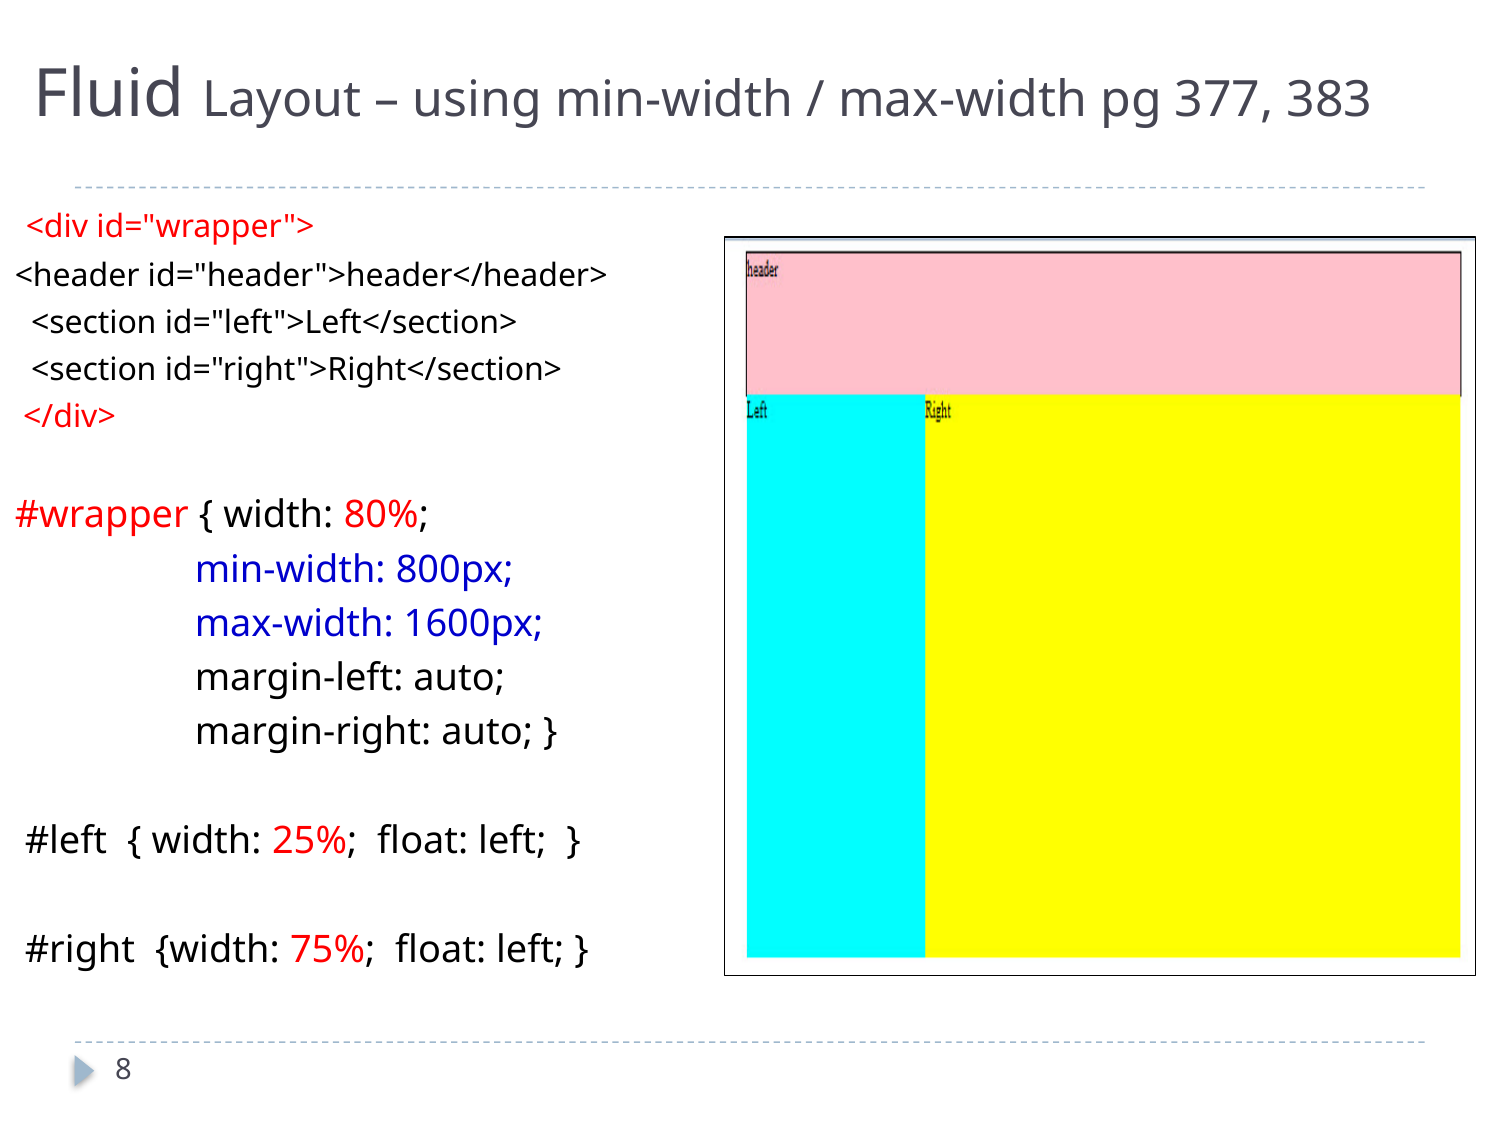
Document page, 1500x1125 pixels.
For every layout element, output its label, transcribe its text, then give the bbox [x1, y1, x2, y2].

picture [725, 237, 1476, 976]
list <div id="wrapper"> <header id="header">header</header> <section id="left">Left</section> <section id="right">Right</section> </div> #wrapper { width: 80%; min-width: 800px; max-width: 1600px; margin-left: auto; margin-right: auto; } #left { width: 25%; float: left; } #right {width: 75%; float: left; } [0, 187, 1488, 988]
slide_number 8 [100, 1042, 426, 1103]
title Fluid Layout – using min-width / max-width pg 377, 383 [19, 37, 1432, 138]
